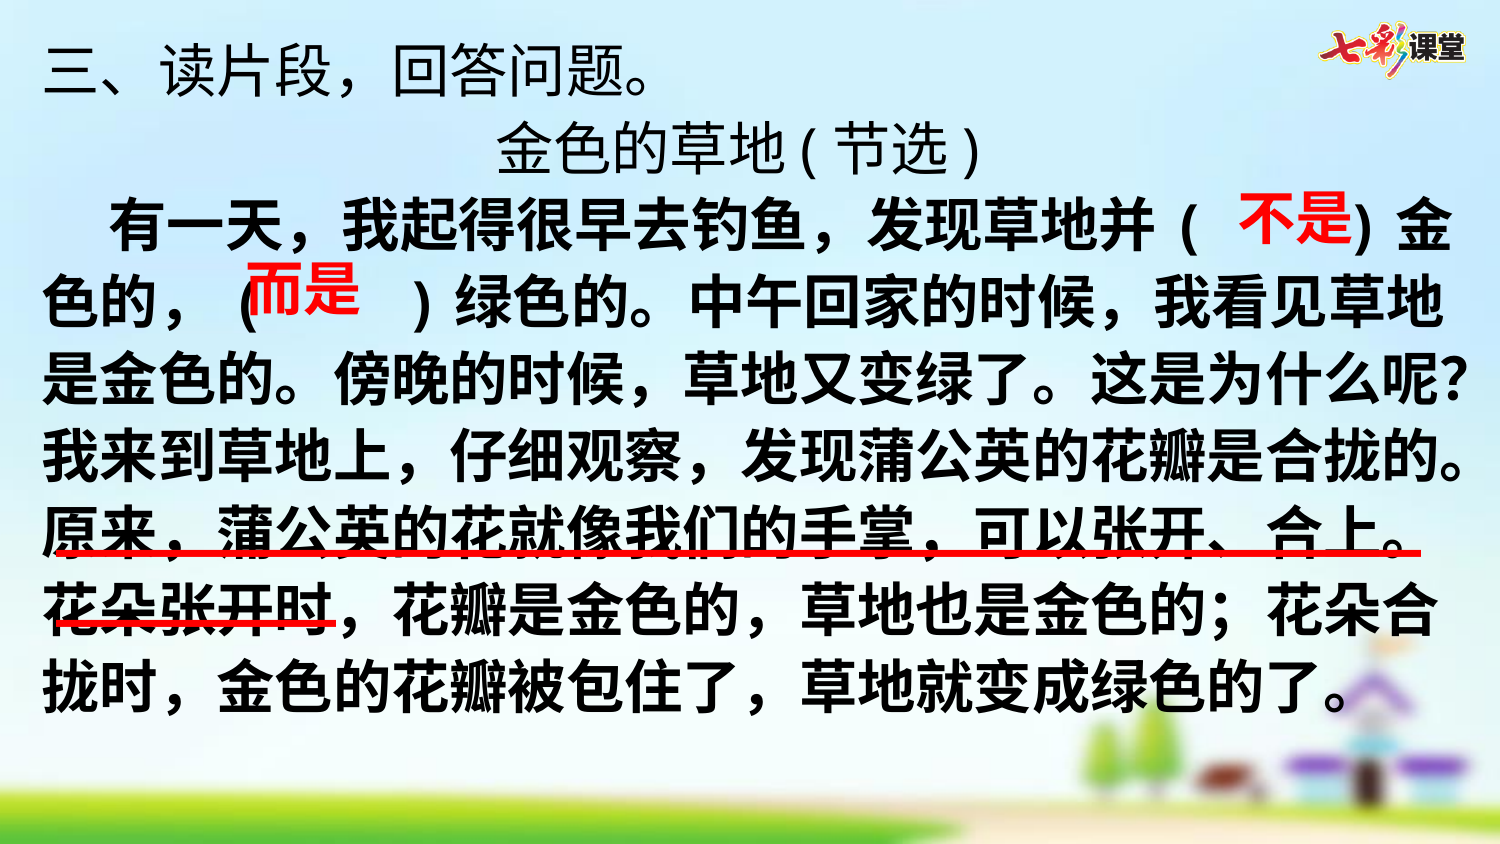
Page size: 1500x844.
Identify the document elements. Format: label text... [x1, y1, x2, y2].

text_box 而是 [230, 244, 390, 330]
text_box _______________________________________________ [41, 480, 1459, 636]
text_box 三、读片段，回答问题。 金色的草地(节选) 有一天，我起得很早去钓鱼，发现草地并( )金色的，( )绿色的。中午回家的时候，我看见草地是金色的。傍晚的时候，草地又变绿了。这是为什么呢？我来到草地上，仔细观察，发现蒲公英的花瓣是合拢的。原来，蒲公英的花就像我们的手掌，可以张开、合上。花朵张开时，花瓣是金色的，草地也是金色的；花朵合拢时，金色的花瓣被包住了，草地就变成绿色的了。 [27, 20, 1478, 728]
picture [0, 0, 1500, 844]
text_box 不是 [1222, 173, 1382, 259]
